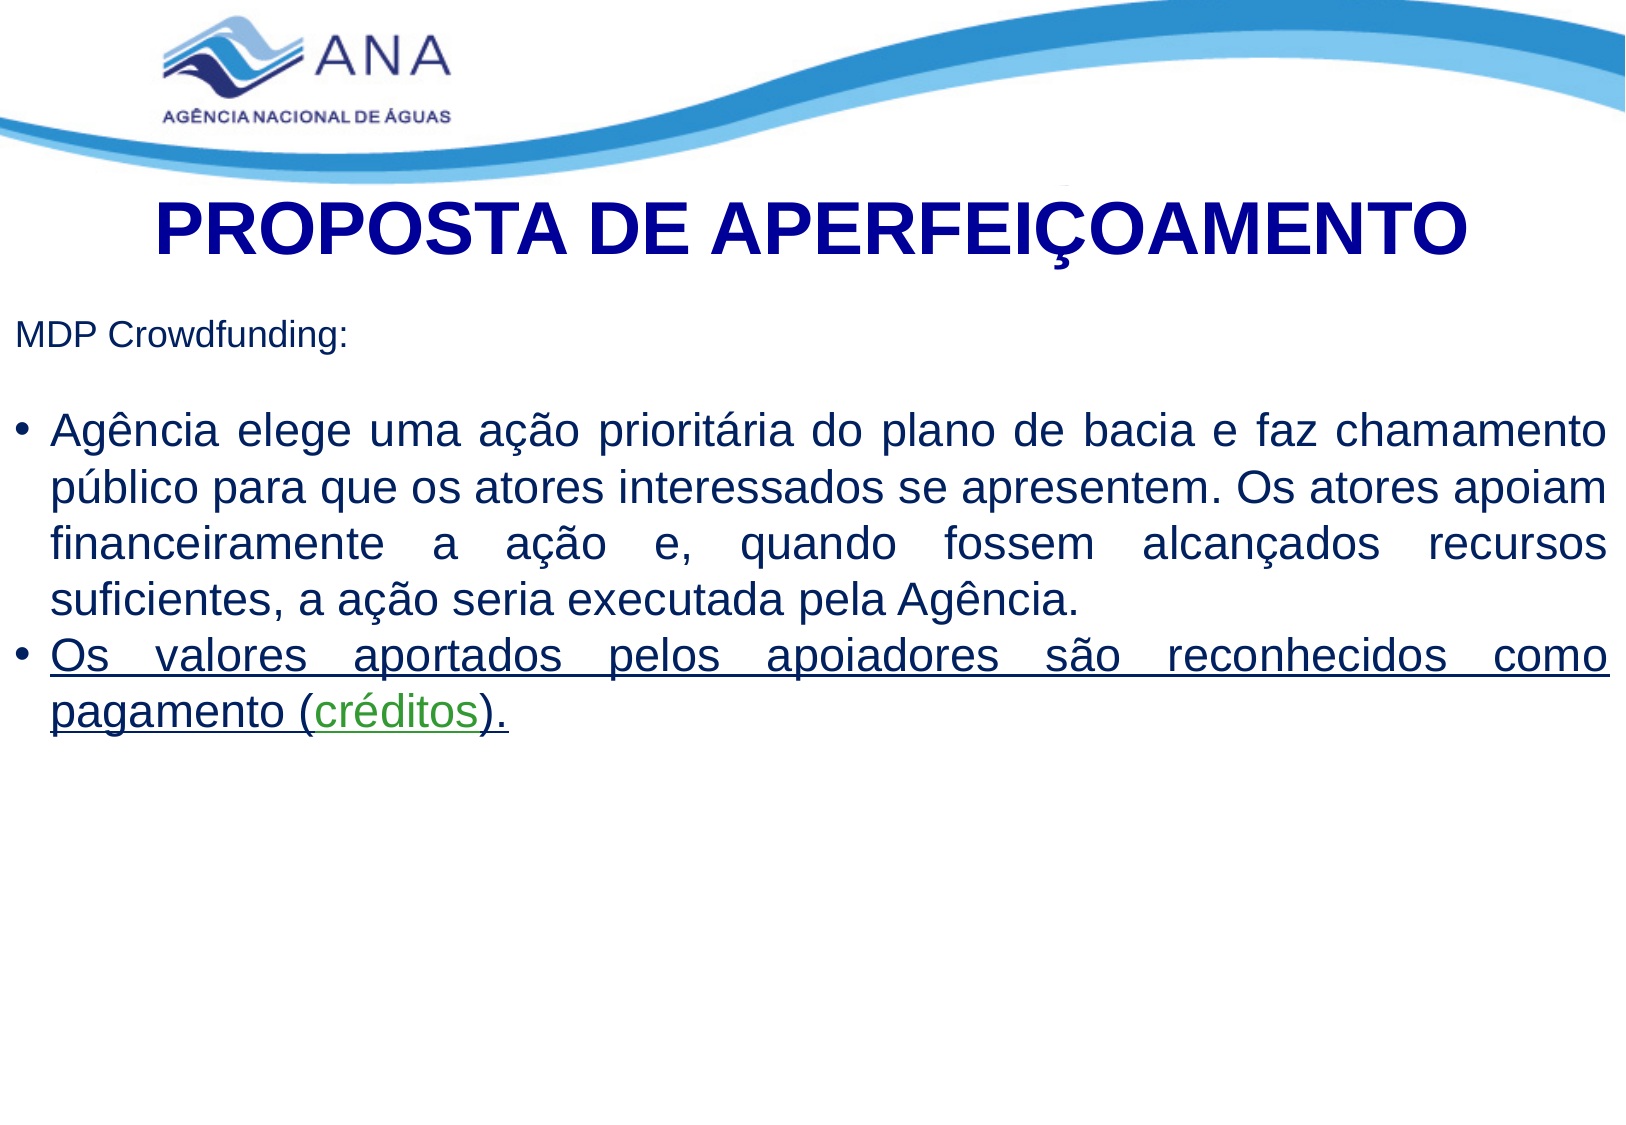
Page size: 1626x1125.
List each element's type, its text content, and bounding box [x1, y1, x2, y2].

picture [0, 0, 1625, 172]
text_box MDP Crowdfunding: Agência elege uma ação prioritária do plano de bacia e faz chamamento público para que os atores interessados se apresentem. Os atores apoiam financeiramente a ação e, quando fossem alcançados recursos suficientes, a ação seria executada pela Agência. Os valores aportados pelos apoiadores são reconhecidos como pagamento (créditos). [0, 303, 1625, 894]
text_box PROPOSTA DE APERFEIÇOAMENTO [0, 172, 1625, 303]
